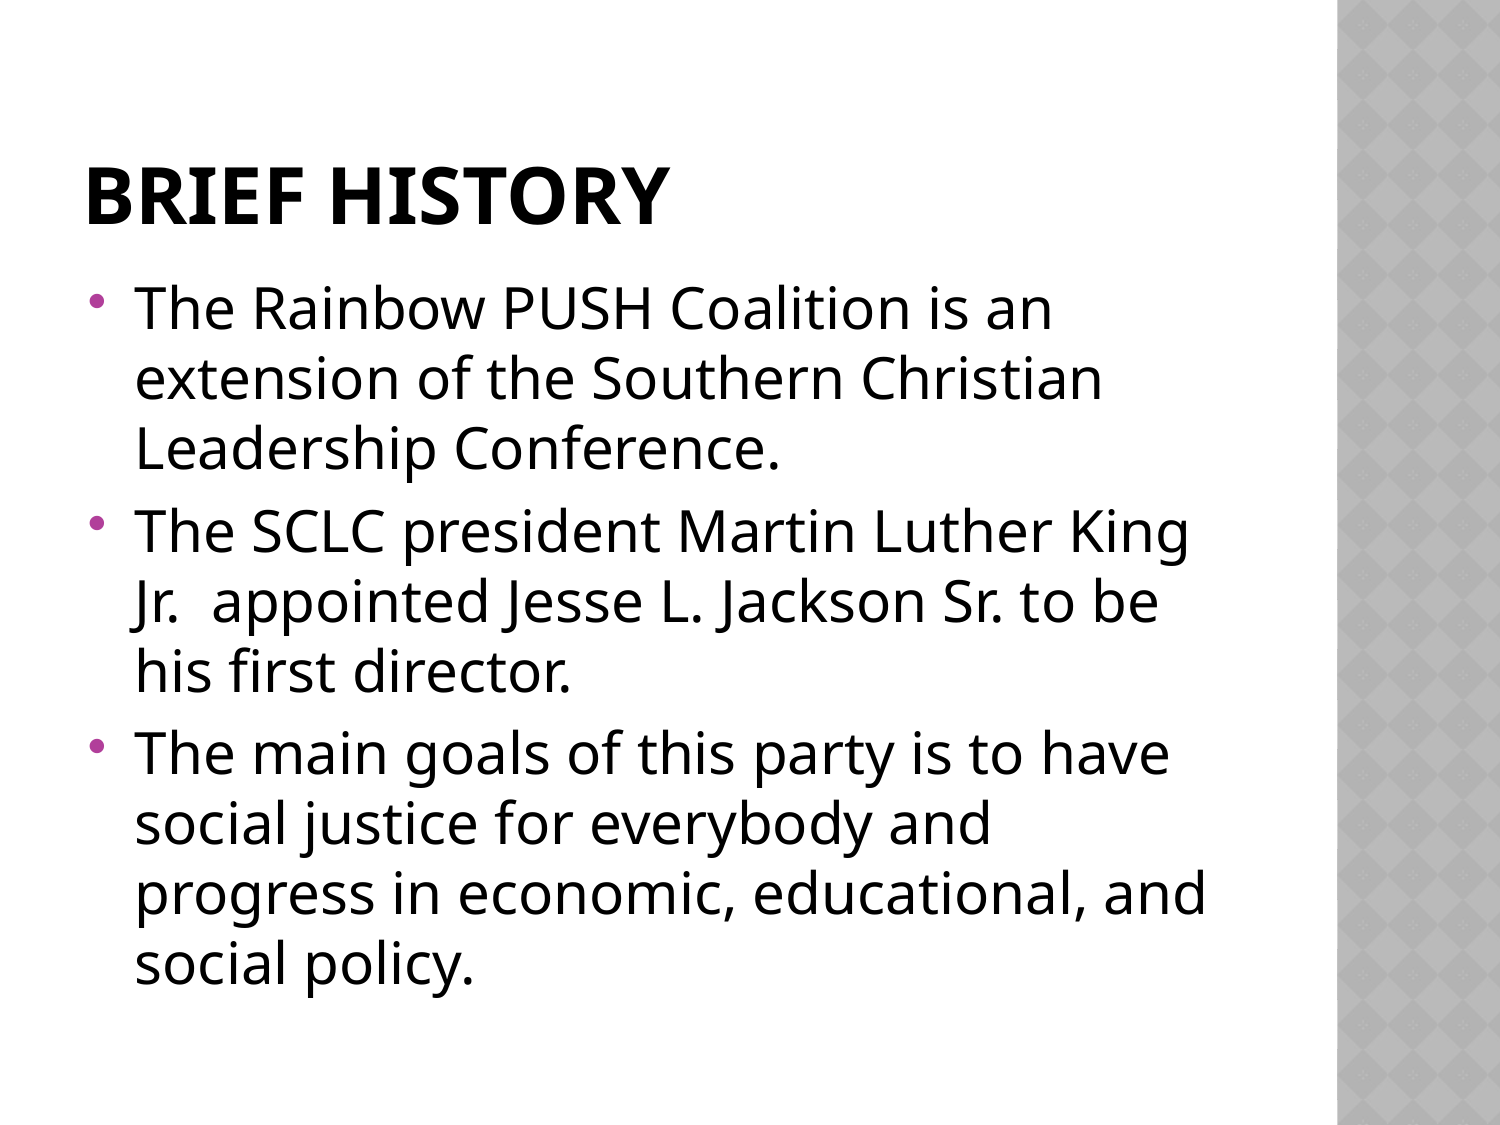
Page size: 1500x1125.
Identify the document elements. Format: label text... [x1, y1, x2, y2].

list The Rainbow PUSH Coalition is an extension of the Southern Christian Leadership Conference. The SCLC president Martin Luther King Jr. appointed Jesse L. Jackson Sr. to be his first director. The main goals of this party is to have social justice for everybody and progress in economic, educational, and social policy. [75, 264, 1263, 1059]
title Brief History [75, 52, 1263, 240]
